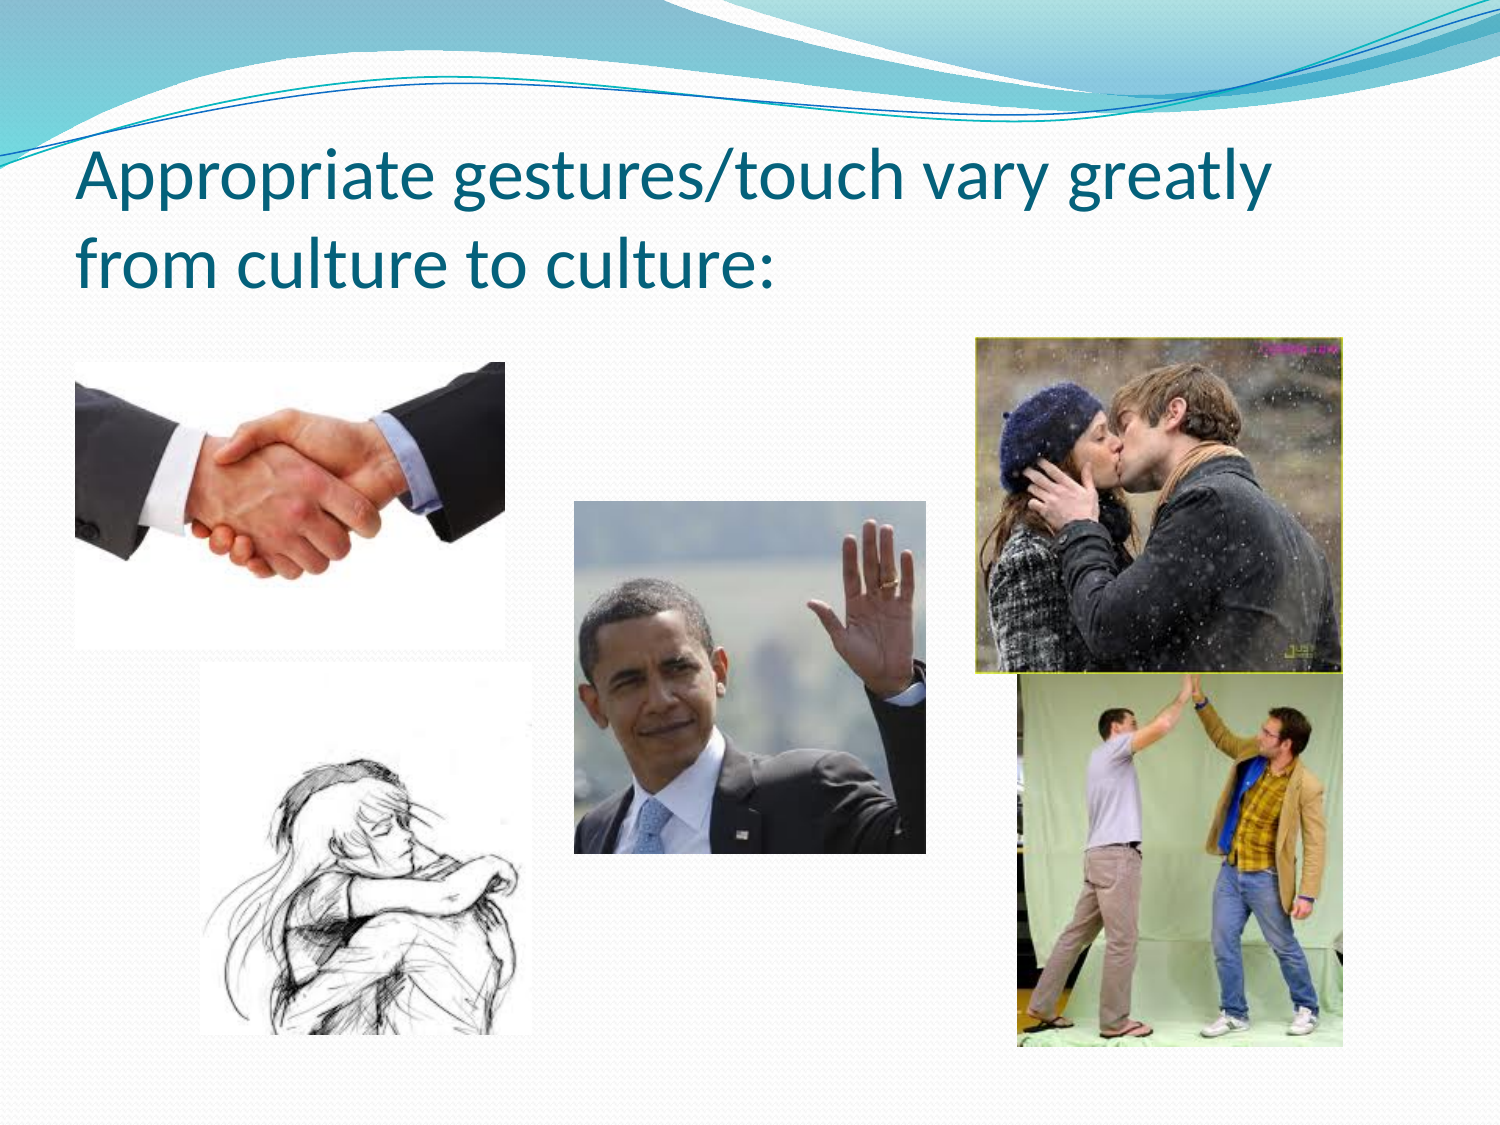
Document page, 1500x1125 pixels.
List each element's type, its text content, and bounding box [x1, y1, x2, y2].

title Appropriate gestures/touch vary greatly from culture to culture: [75, 115, 1425, 303]
picture [74, 362, 505, 649]
picture [974, 337, 1343, 674]
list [573, 501, 926, 854]
picture [199, 662, 532, 1035]
picture [1016, 682, 1343, 1047]
